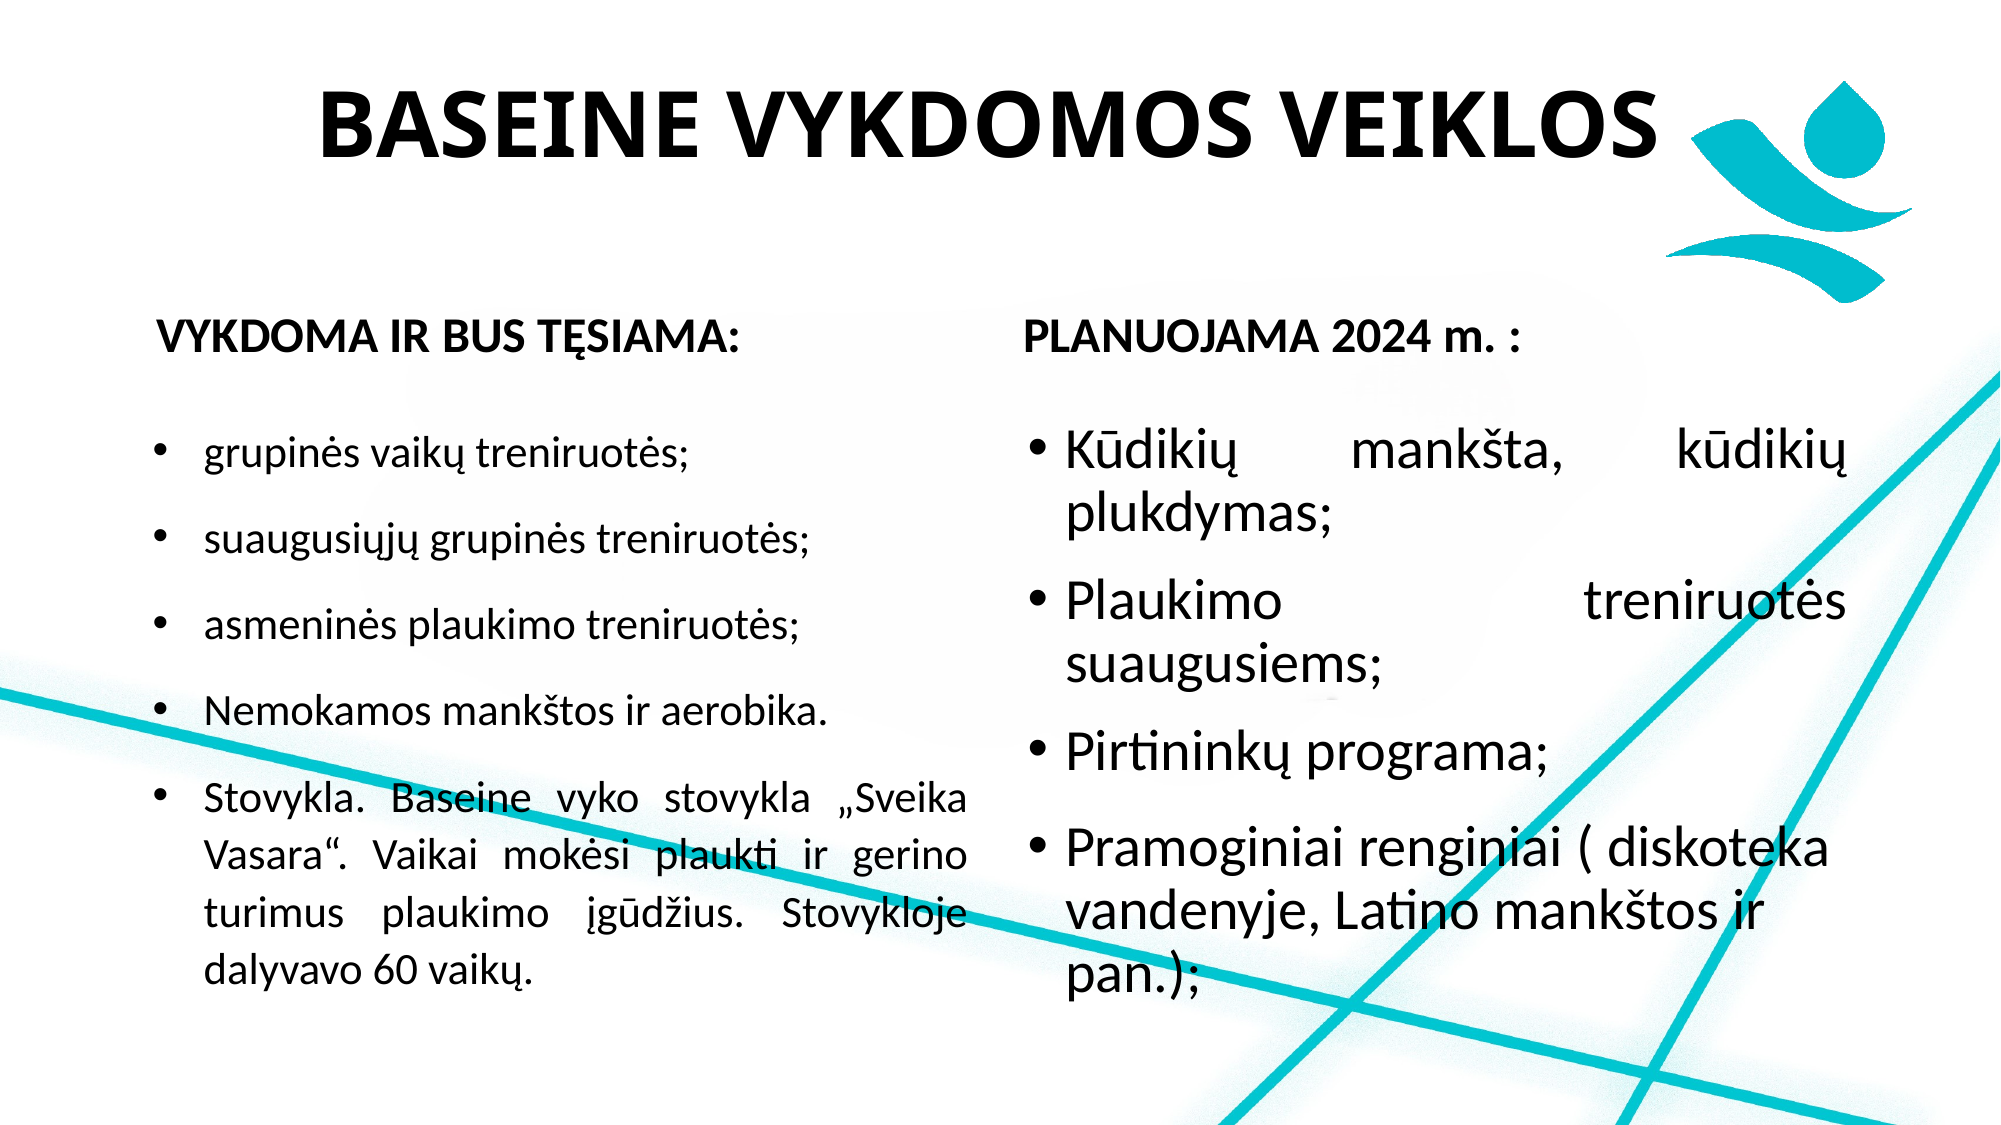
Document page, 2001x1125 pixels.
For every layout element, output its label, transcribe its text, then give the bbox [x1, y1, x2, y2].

picture [0, 0, 2001, 1125]
list Kūdikių mankšta, kūdikių plukdymas; Plaukimo treniruotės suaugusiems; Pirtininkų programa; Pramoginiai renginiai ( diskoteka vandenyje, Latino mankštos ir pan.); [1012, 410, 1863, 1016]
list grupinės vaikų treniruotės; suaugusiųjų grupinės treniruotės; asmeninės plaukimo treniruotės; Nemokamos mankštos ir aerobika. Stovykla. Baseine vyko stovykla „Sveika Vasara“. Vaikai mokėsi plaukti ir gerino turimus plaukimo įgūdžius. Stovykloje dalyvavo 60 vaikų. [137, 410, 984, 1016]
list VYKDOMA IR BUS TĘSIAMA: [141, 235, 988, 371]
title BASEINE VYKDOMOS VEIKLOS [137, 59, 1863, 196]
list PLANUOJAMA 2024 m. : [1008, 235, 1859, 371]
